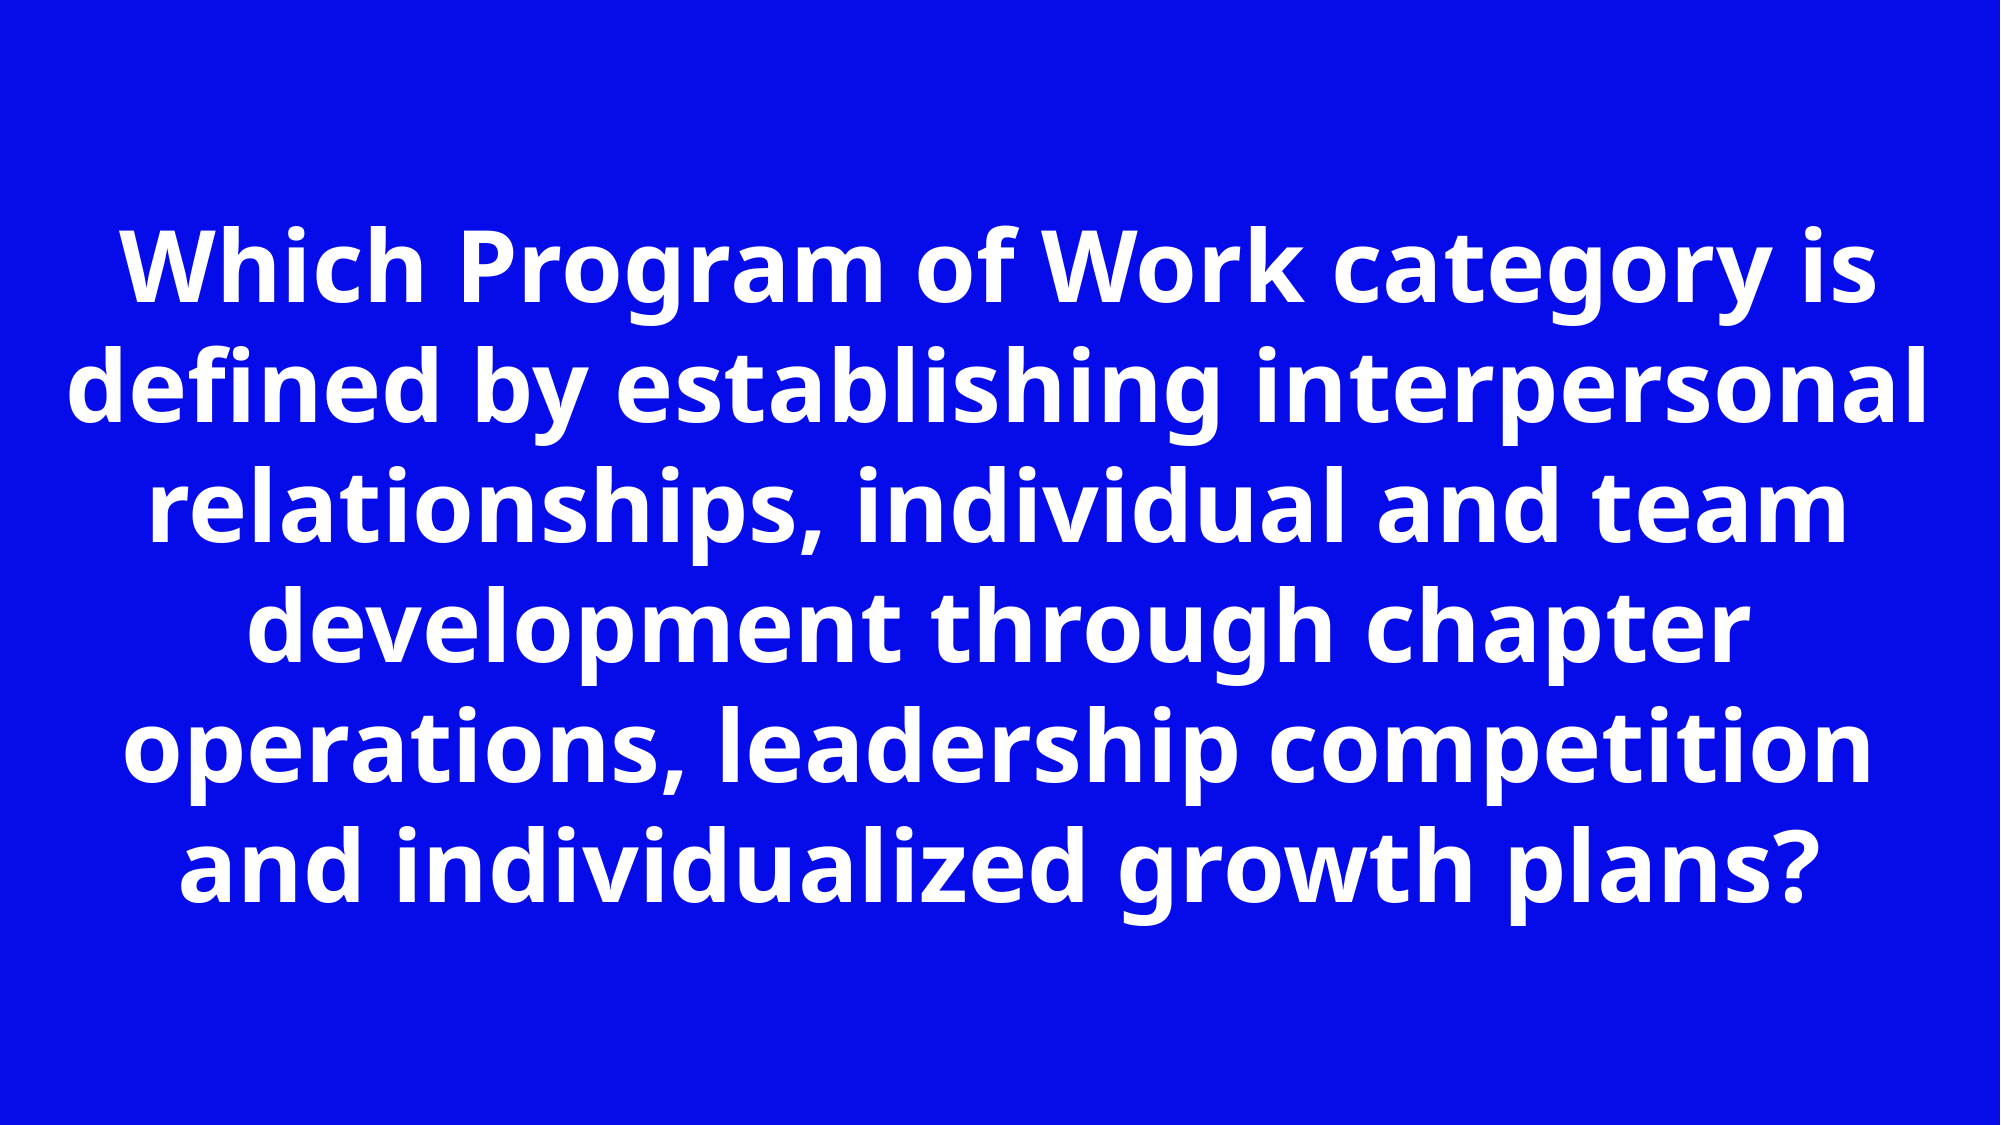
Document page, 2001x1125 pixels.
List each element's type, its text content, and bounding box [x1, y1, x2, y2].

text_box Which Program of Work category is defined by establishing interpersonal relationships, individual and team development through chapter operations, leadership competition and individualized growth plans? [0, 0, 2000, 1125]
